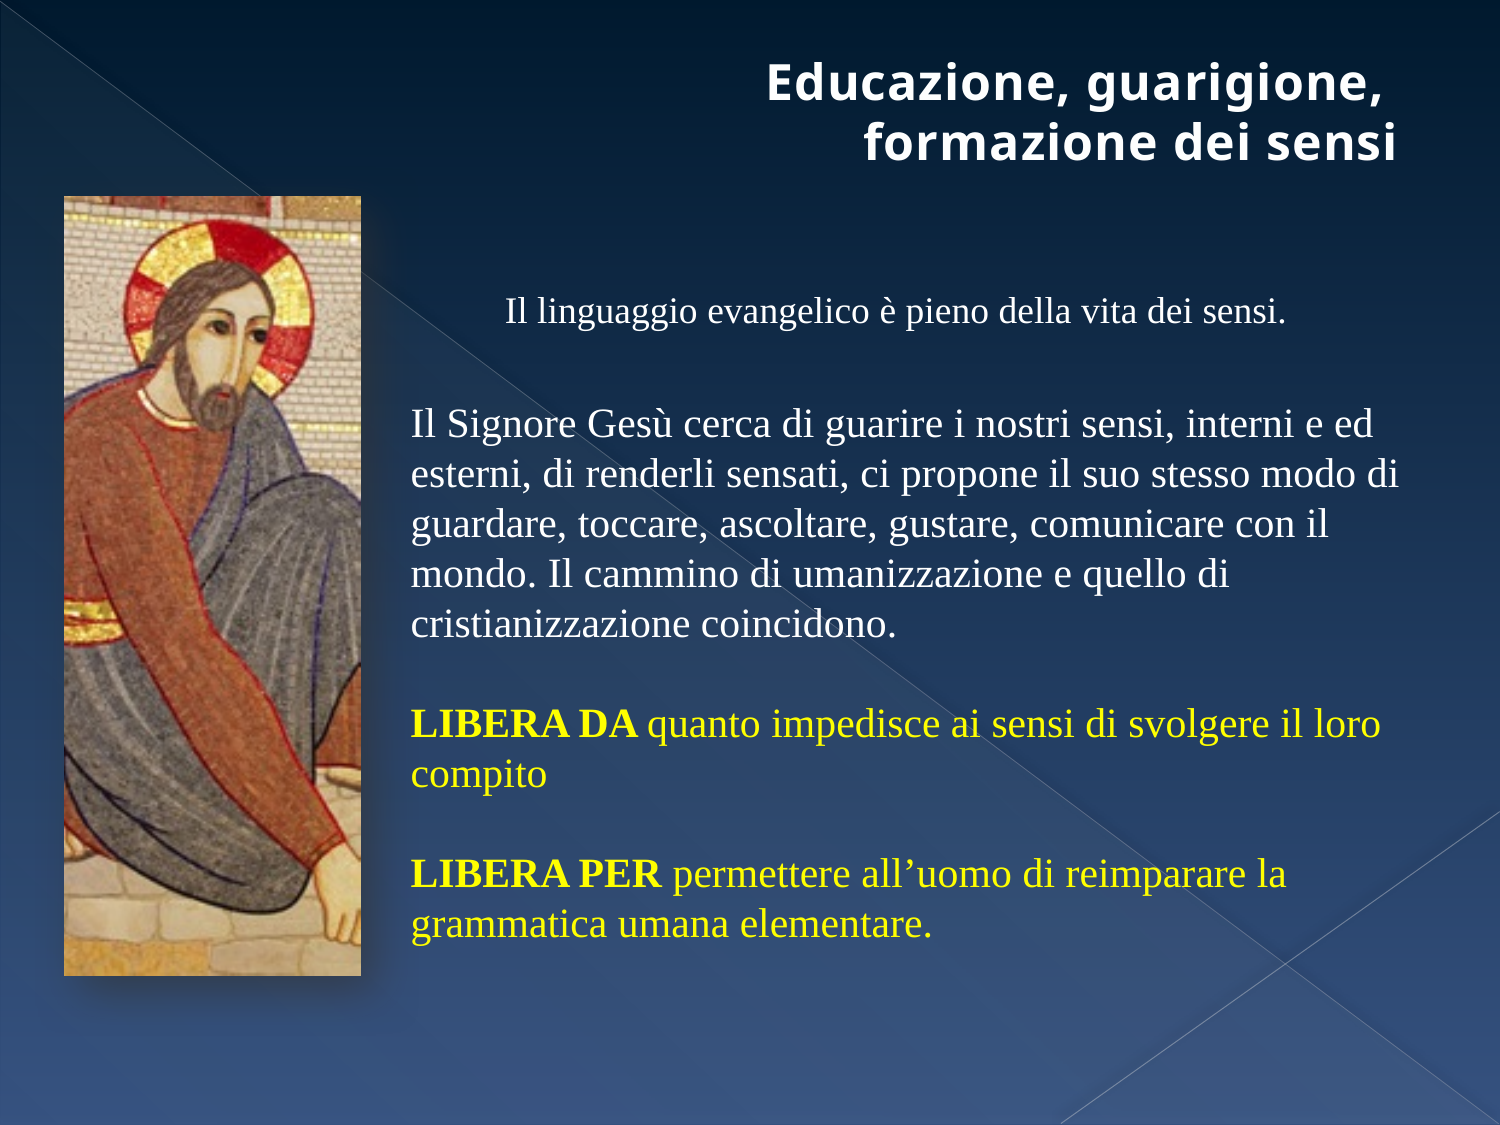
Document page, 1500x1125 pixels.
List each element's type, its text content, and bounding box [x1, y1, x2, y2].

text_box Educazione, guarigione, formazione dei sensi [750, 42, 1414, 178]
text_box Il Signore Gesù cerca di guarire i nostri sensi, interni e ed esterni, di renderli sensati, ci propone il suo stesso modo di guardare, toccare, ascoltare, gustare, comunicare con il mondo. Il cammino di umanizzazione e quello di cristianizzazione coincidono. LIBERA DA quanto impedisce ai sensi di svolgere il loro compito LIBERA PER permettere all’uomo di reimparare la grammatica umana elementare. [398, 388, 1424, 999]
picture [64, 195, 361, 976]
text_box Il linguaggio evangelico è pieno della vita dei sensi. [490, 278, 1353, 339]
